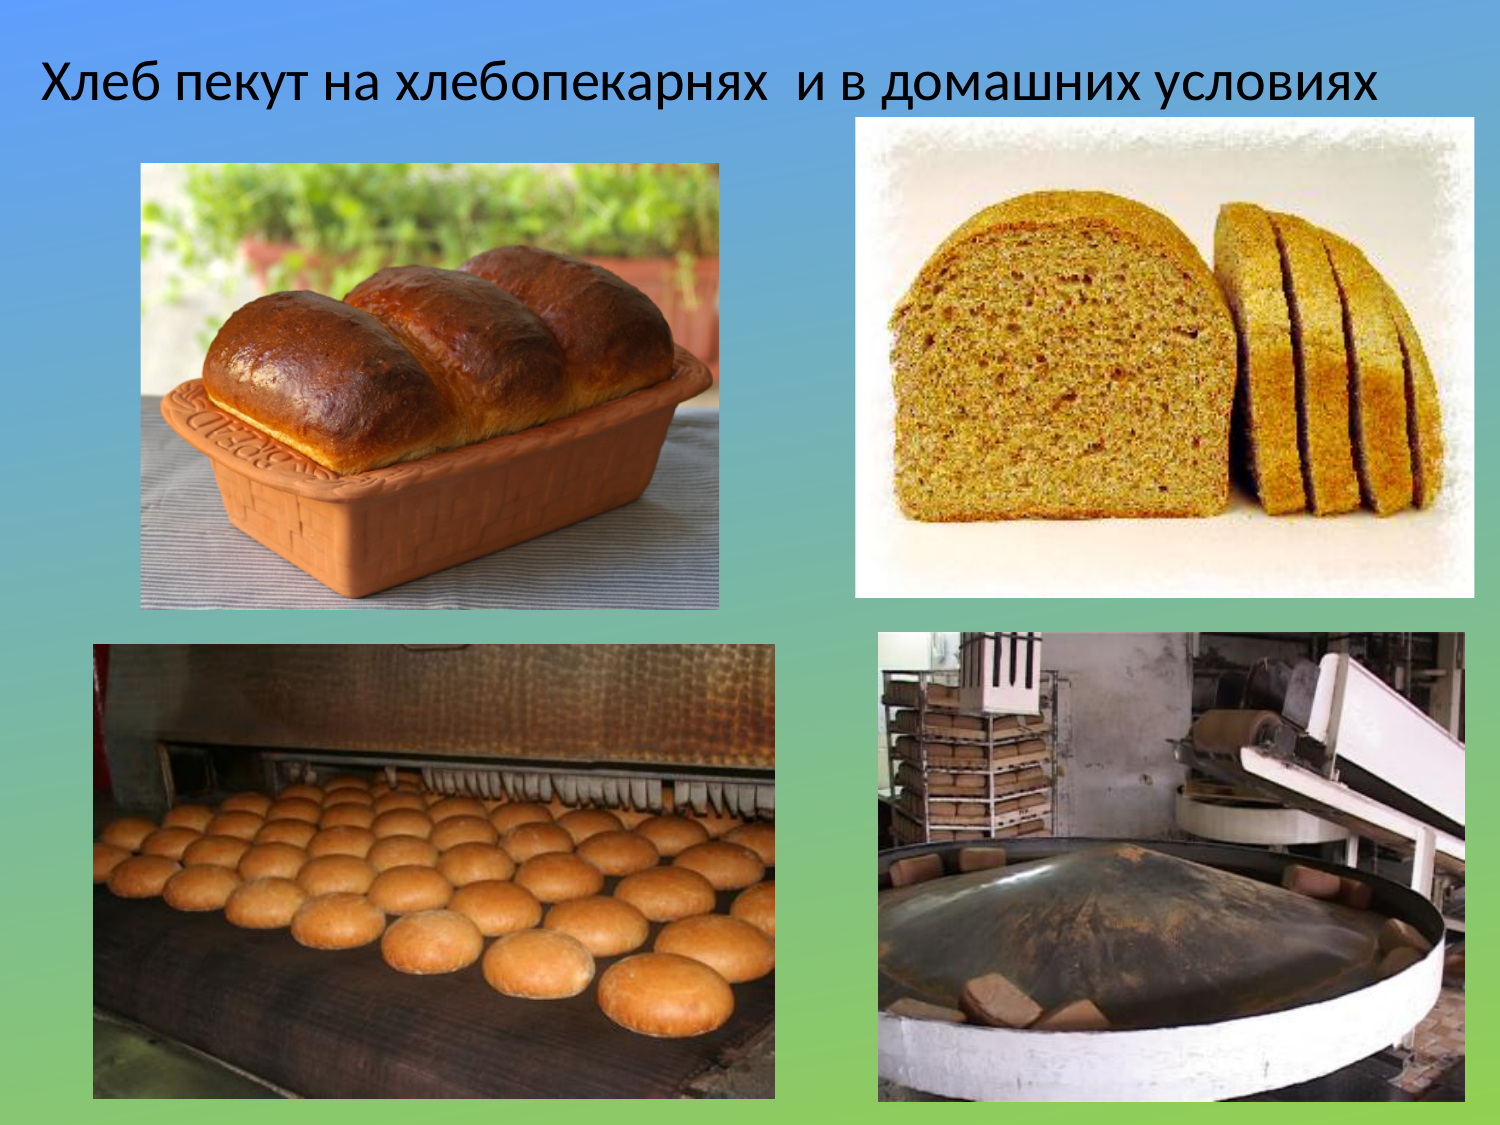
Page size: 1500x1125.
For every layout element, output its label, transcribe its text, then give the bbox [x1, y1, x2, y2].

picture [93, 644, 775, 1099]
picture [878, 632, 1466, 1102]
text_box Хлеб пекут на хлебопекарнях и в домашних условиях [0, 35, 1453, 120]
text_box [855, 117, 1475, 598]
text_box [140, 163, 720, 611]
